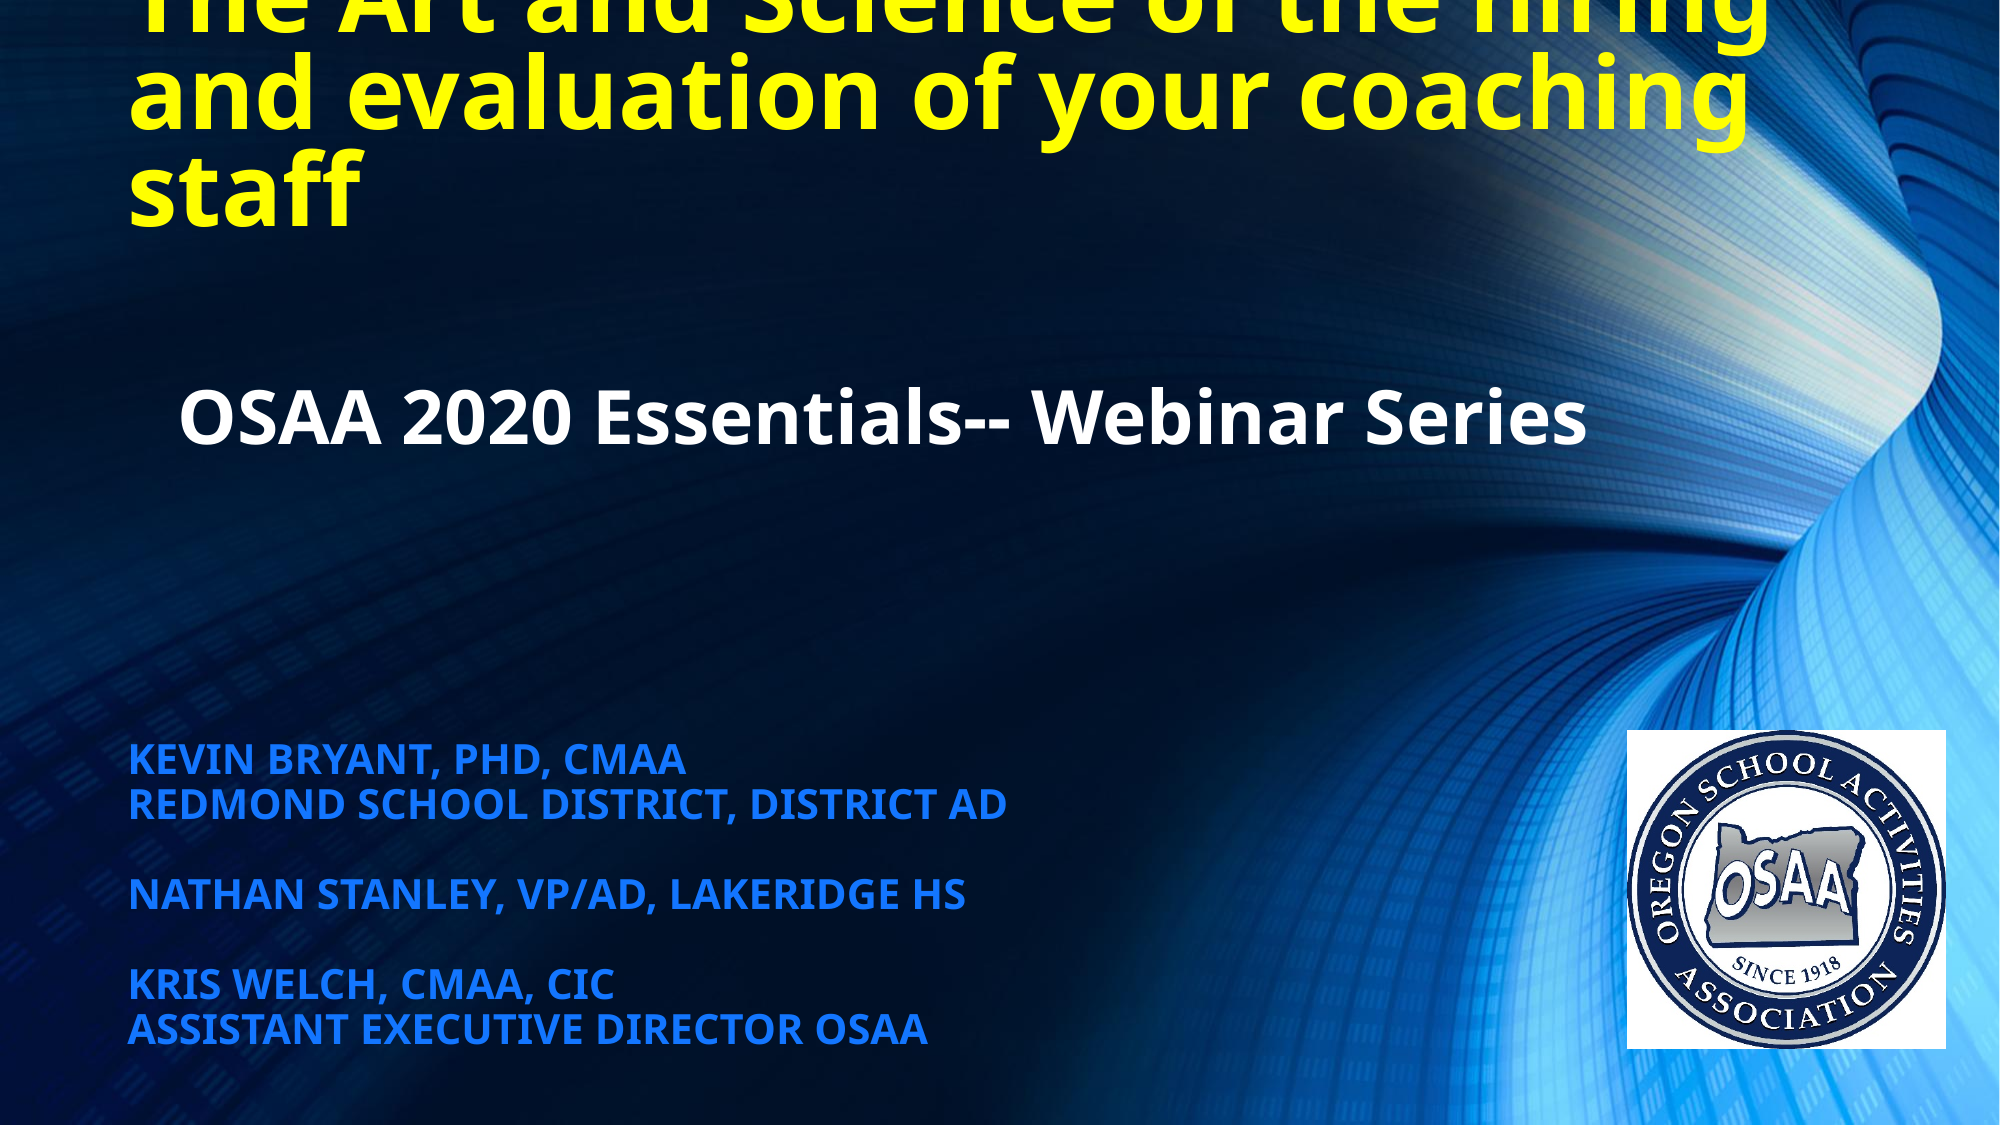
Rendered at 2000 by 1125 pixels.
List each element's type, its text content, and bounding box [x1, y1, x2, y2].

text_box OSAA 2020 Essentials-- Webinar Series [162, 362, 1625, 469]
title The Art and Science of the hiring and evaluation of your coaching staff [112, 99, 1975, 375]
subtitle KEVIN BRYANT, PHD, CMAA REDMOND SCHOOL DISTRICT, DISTRICT AD NATHAN STANLEY, VP/AD, LAKERIDGE HS KRIS WELCH, CMAA, CIC ASSISTANT EXECUTIVE DIRECTOR OSAA [112, 731, 1413, 1063]
picture [0, 0, 2000, 1125]
